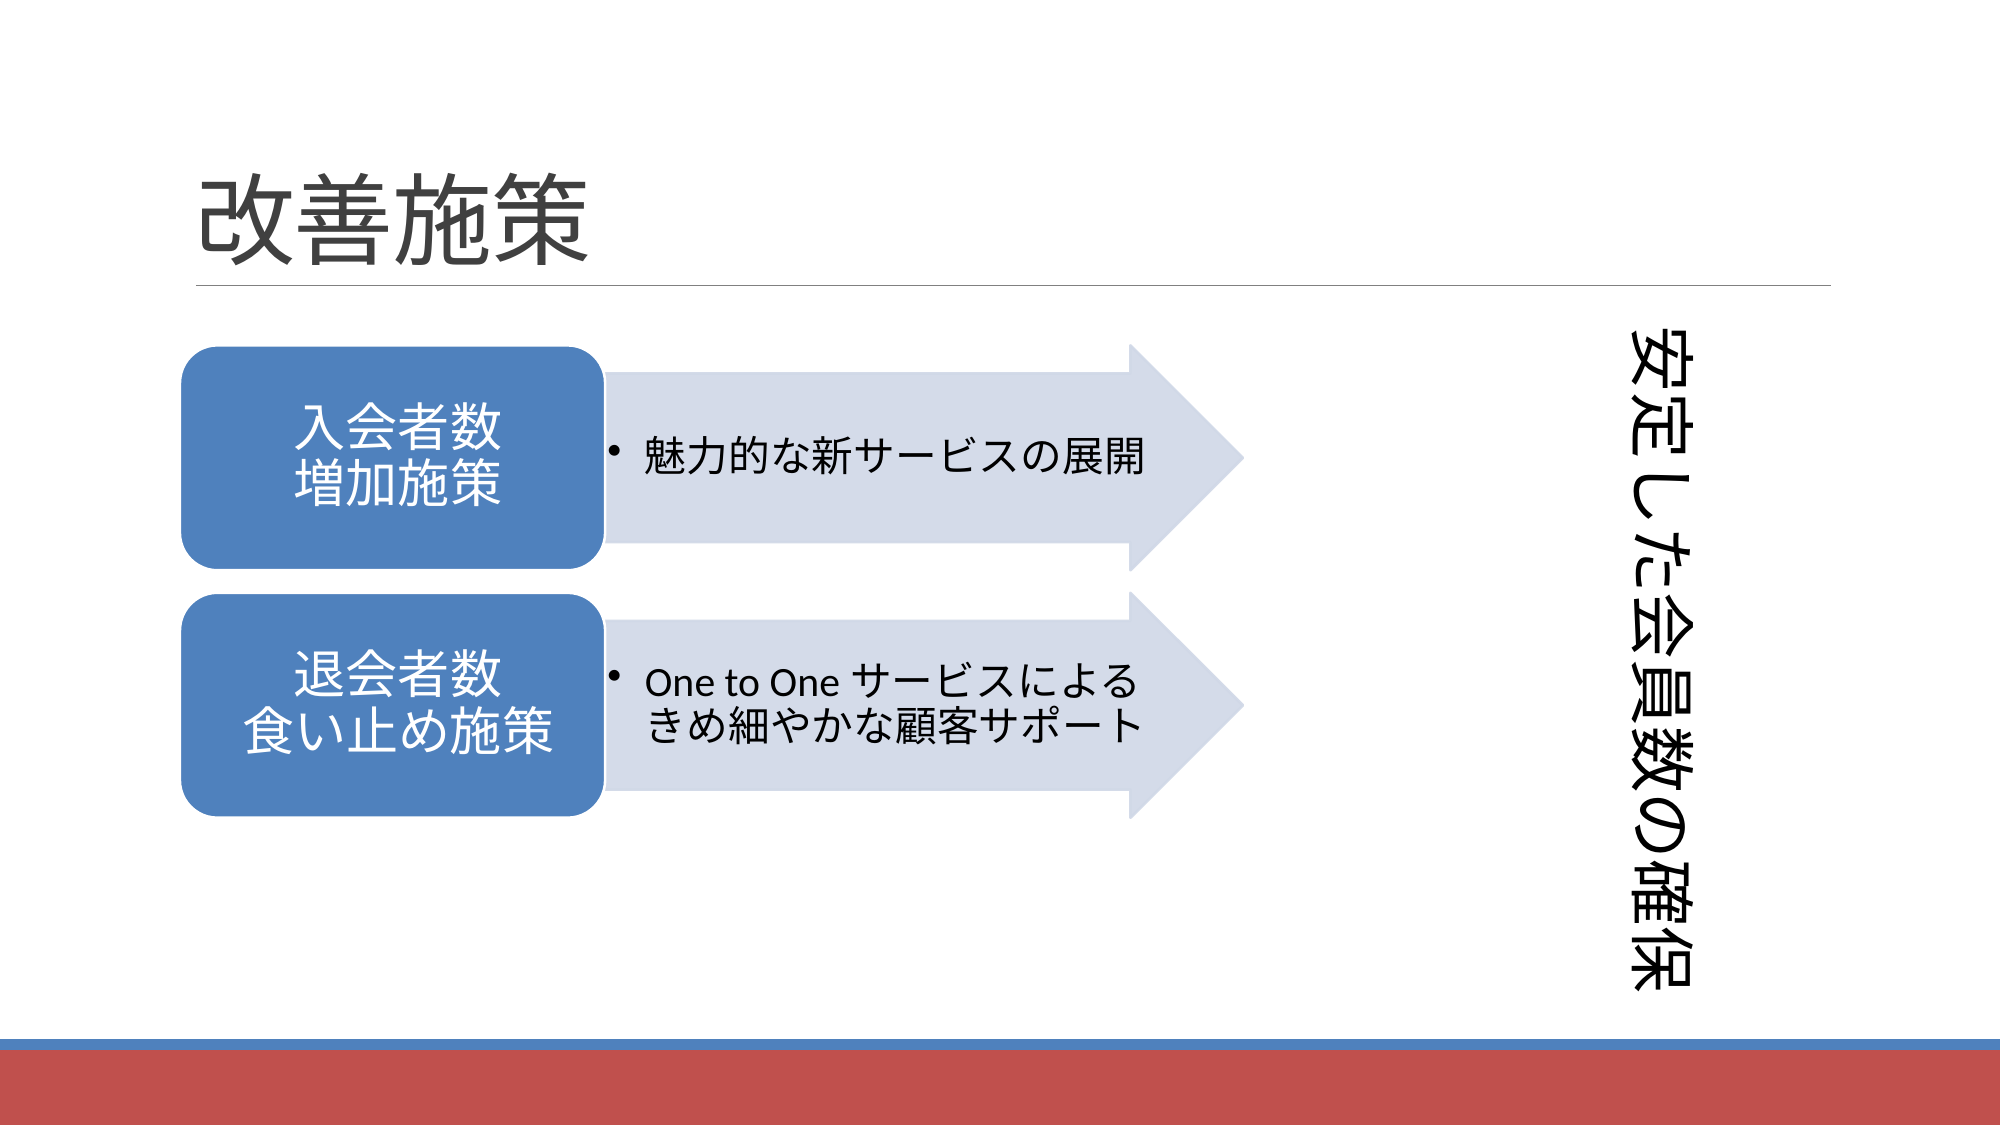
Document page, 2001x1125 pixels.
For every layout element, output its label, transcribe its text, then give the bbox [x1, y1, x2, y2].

title 改善施策 [180, 47, 1830, 285]
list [179, 344, 1244, 819]
text_box 安定した会員数の確保 [1600, 311, 1712, 1000]
